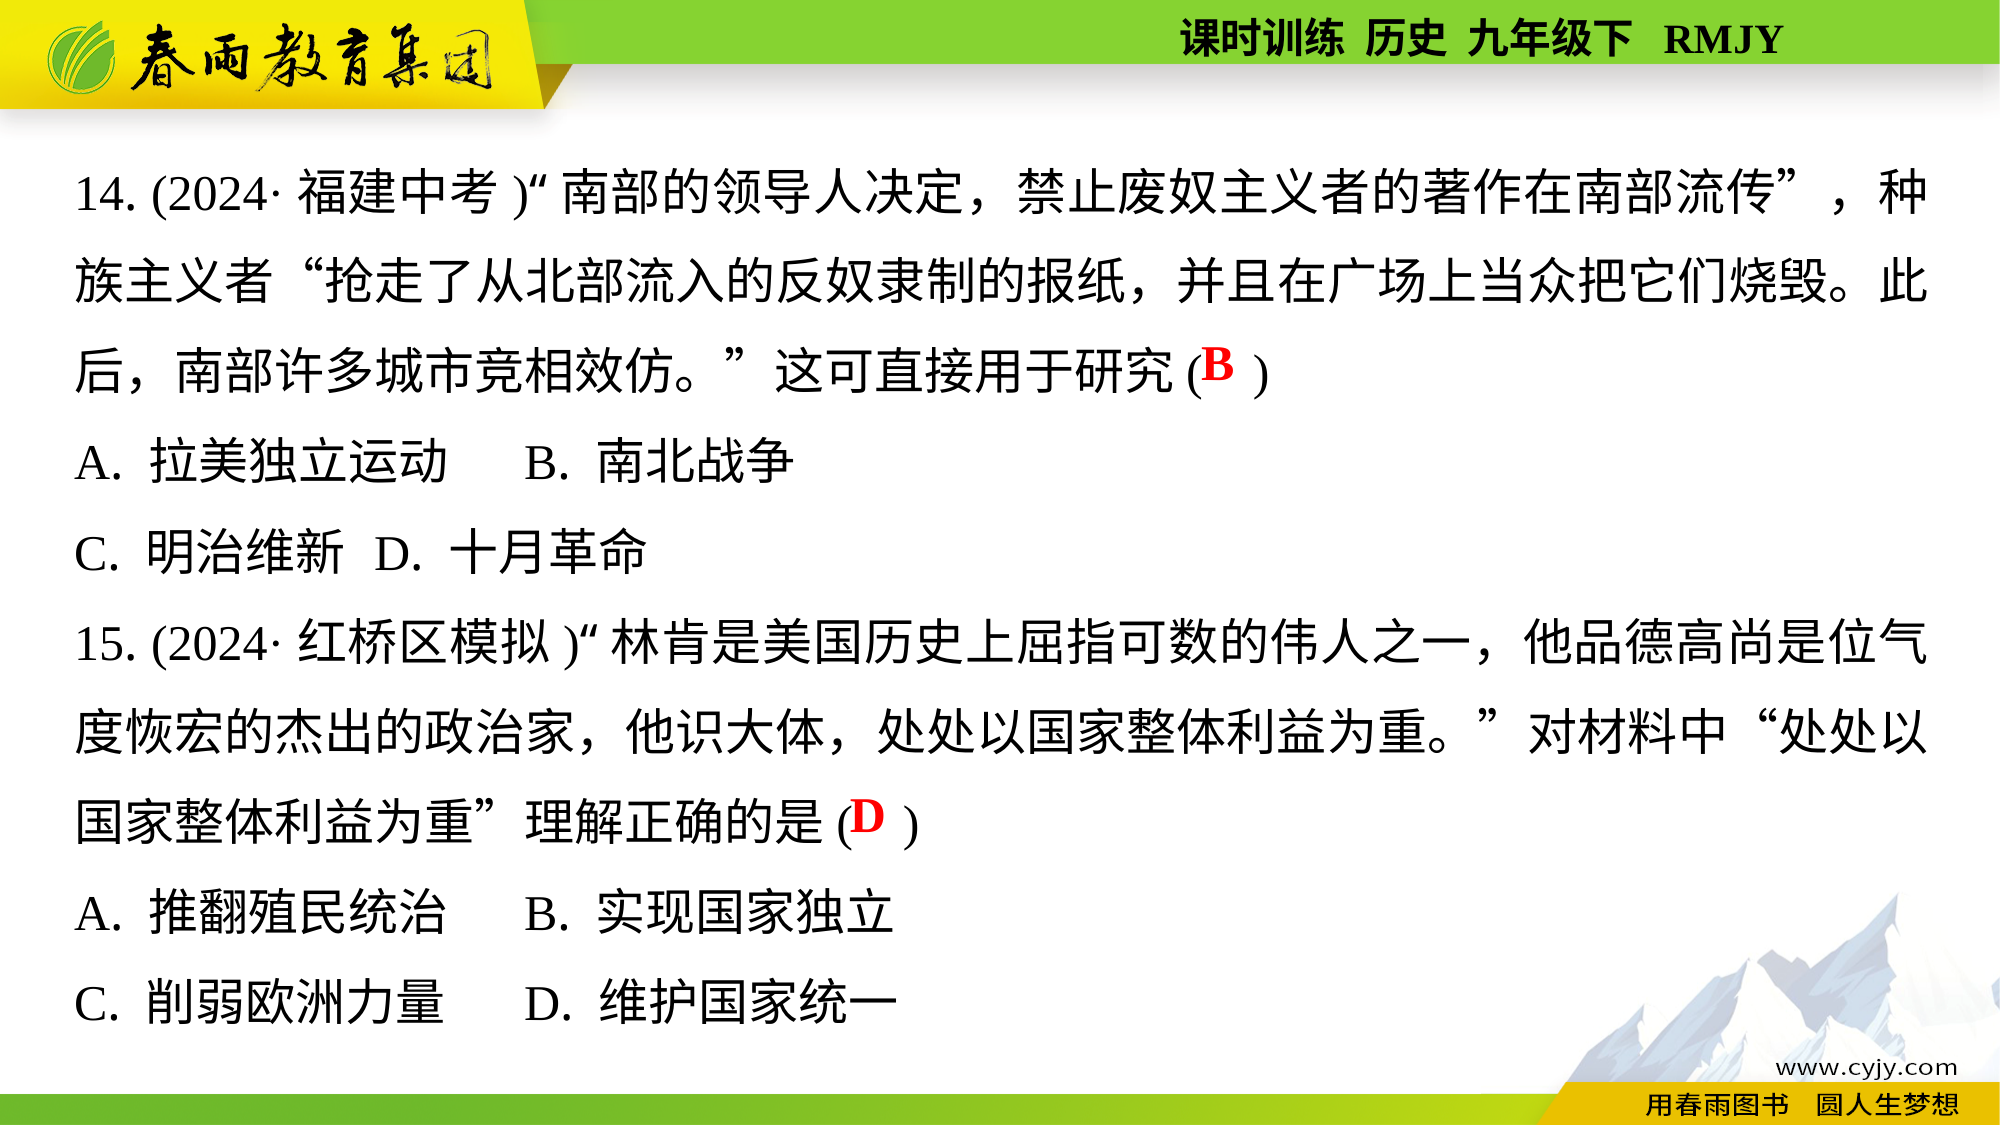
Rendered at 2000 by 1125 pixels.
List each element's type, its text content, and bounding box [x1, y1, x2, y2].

picture [0, 0, 2000, 1125]
text_box D [834, 775, 901, 850]
text_box B [1186, 323, 1250, 399]
list 14. (2024·福建中考)“南部的领导人决定，禁止废奴主义者的著作在南部流传”，种族主义者“抢走了从北部流入的反奴隶制的报纸，并且在广场上当众把它们烧毁。此后，南部许多城市竞相效仿。”这可直接用于研究( ) A. 拉美独立运动 B. 南北战争 C. 明治维新 D. 十月革命 15. (2024·红桥区模拟)“林肯是美国历史上屈指可数的伟人之一，他品德高尚是位气度恢宏的杰出的政治家，他识大体，处处以国家整体利益为重。”对材料中“处处以国家整体利益为重”理解正确的是( ) A. 推翻殖民统治 B. 实现国家独立 C. 削弱欧洲力量 D. 维护国家统一 [59, 122, 1944, 1047]
